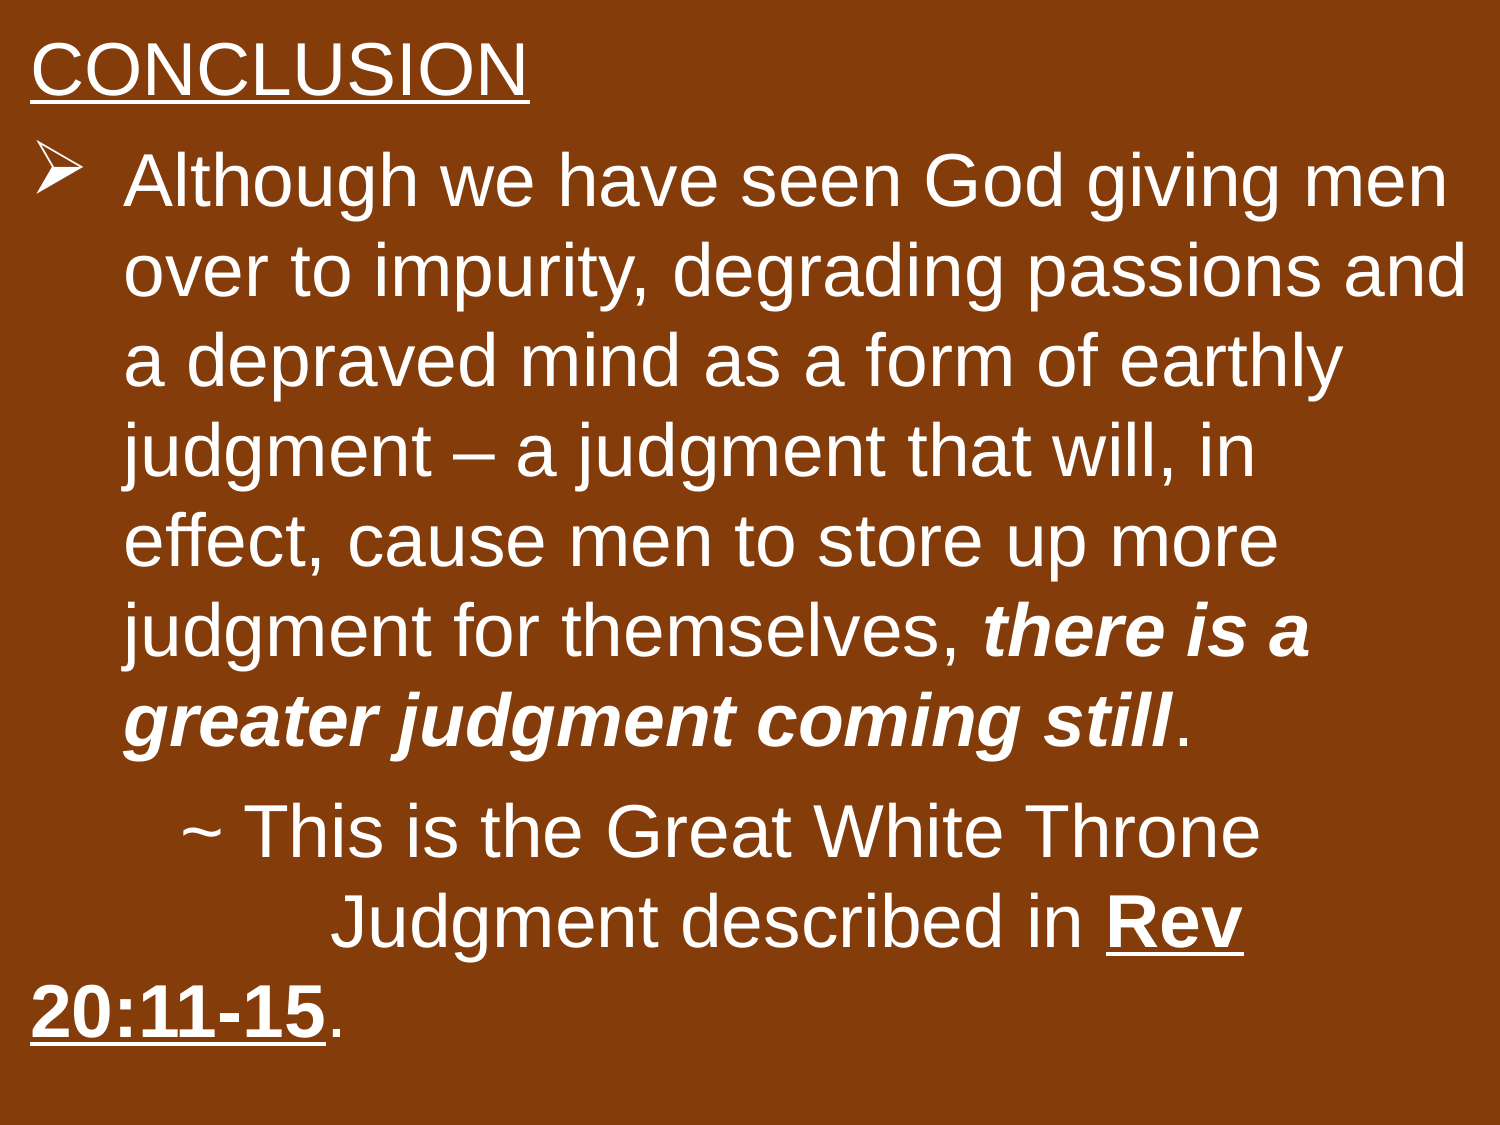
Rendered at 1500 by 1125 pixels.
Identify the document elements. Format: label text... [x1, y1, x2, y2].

subtitle CONCLUSION Although we have seen God giving men over to impurity, degrading passions and a depraved mind as a form of earthly judgment – a judgment that will, in effect, cause men to store up more judgment for themselves, there is a greater judgment coming still. ~ This is the Great White Throne Judgment described in Rev 20:11-15. [15, 13, 1485, 1110]
